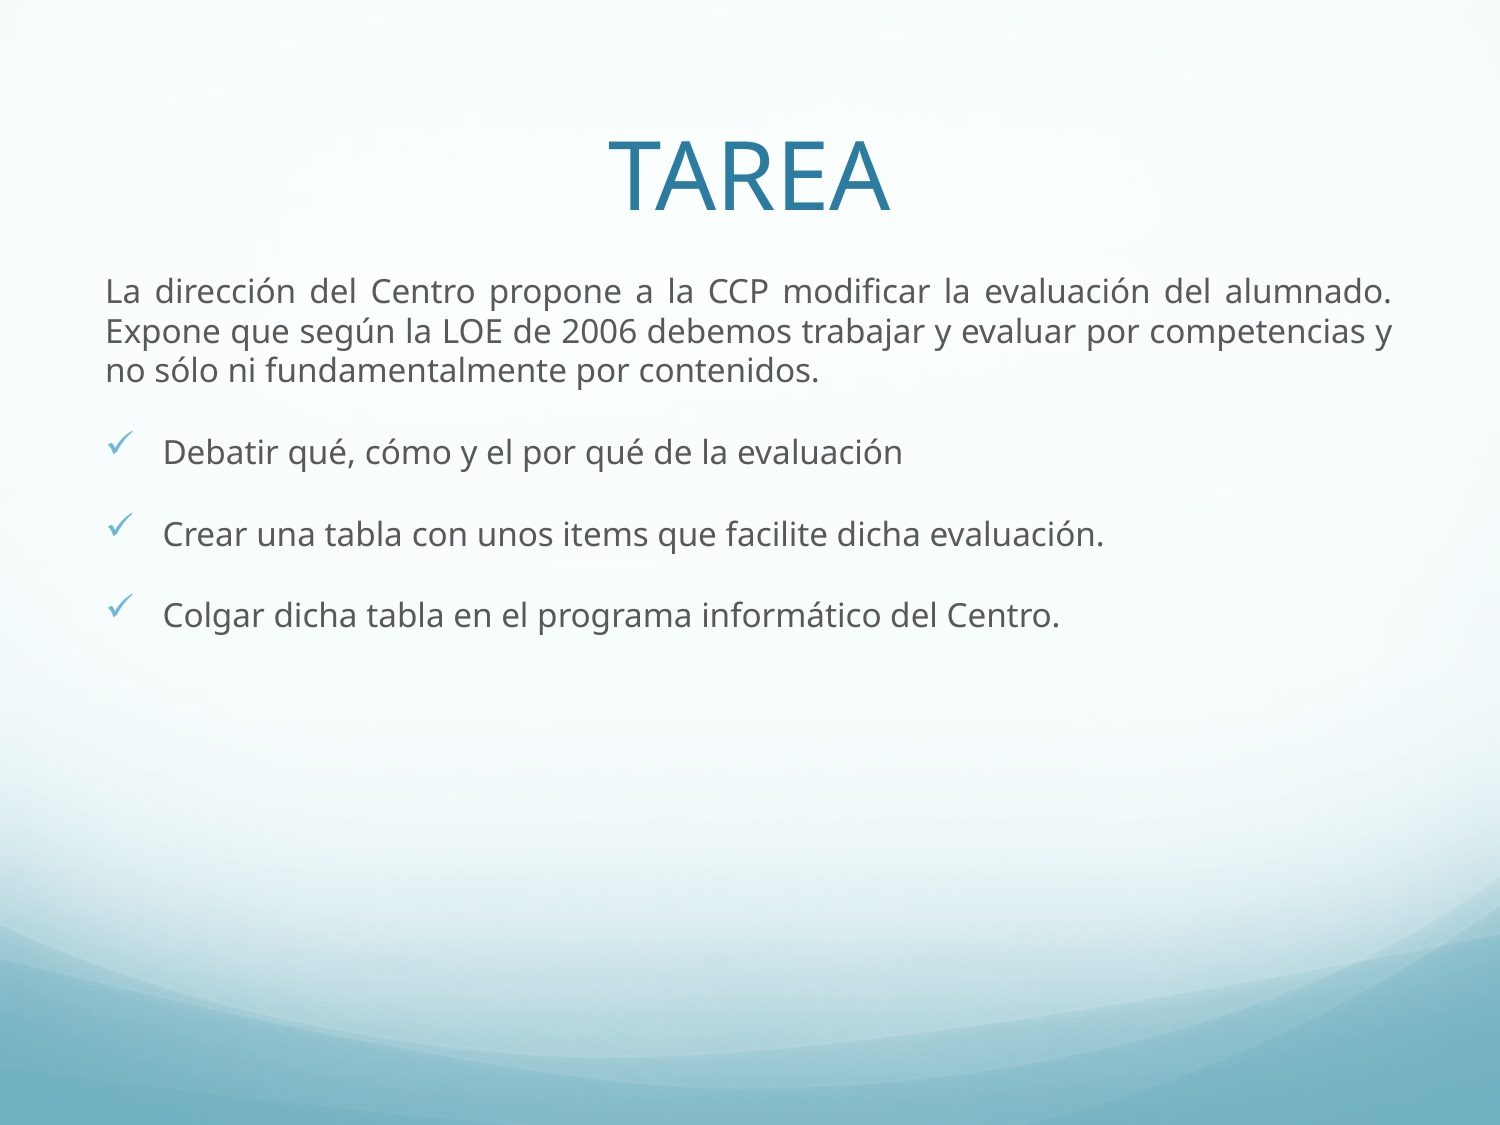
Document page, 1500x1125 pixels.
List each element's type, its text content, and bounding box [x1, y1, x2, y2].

title TAREA [90, 17, 1410, 237]
list La dirección del Centro propone a la CCP modificar la evaluación del alumnado. Expone que según la LOE de 2006 debemos trabajar y evaluar por competencias y no sólo ni fundamentalmente por contenidos. Debatir qué, cómo y el por qué de la evaluación Crear una tabla con unos items que facilite dicha evaluación. Colgar dicha tabla en el programa informático del Centro. [90, 262, 1410, 975]
